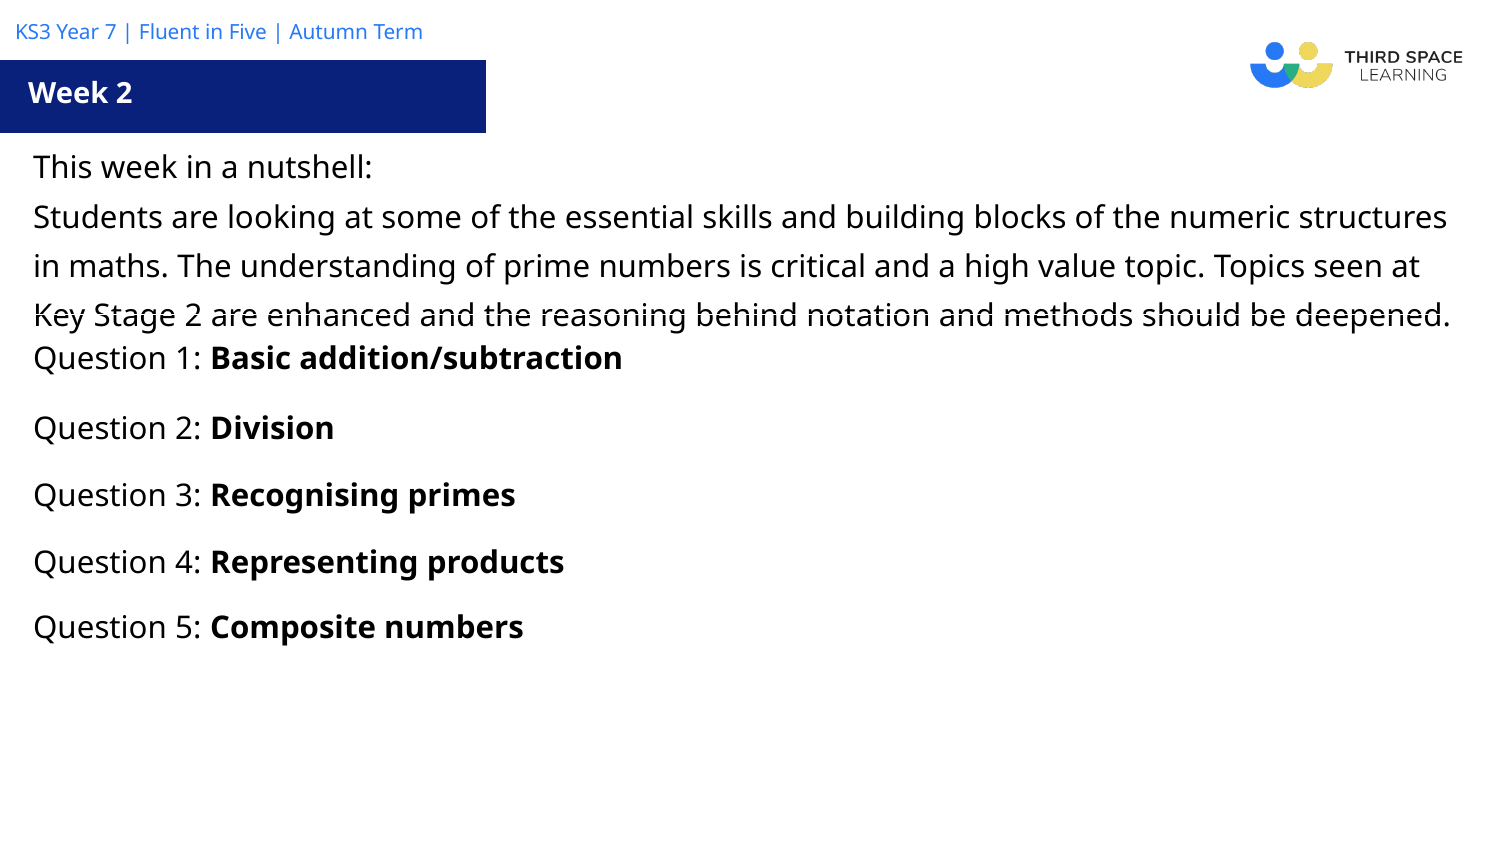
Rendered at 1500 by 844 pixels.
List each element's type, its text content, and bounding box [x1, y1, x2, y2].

table_cell Question 4: Representing products [29, 519, 1482, 585]
table_cell Question 1: Basic addition/subtraction [29, 315, 1482, 381]
text_box Week 2 [13, 59, 383, 125]
picture [1250, 33, 1465, 99]
table_cell Question 2: Division [29, 382, 1482, 451]
table_cell Question 5: Composite numbers [29, 586, 1482, 650]
table_header This week in a nutshell: Students are looking at some of the essential skills and building blocks of the numeric structures in maths. The understanding of prime numbers is critical and a high value topic. Topics seen at Key Stage 2 are enhanced and the reasoning behind notation and methods should be deepened. [29, 137, 1482, 314]
table_cell Question 3: Recognising primes [29, 452, 1482, 518]
